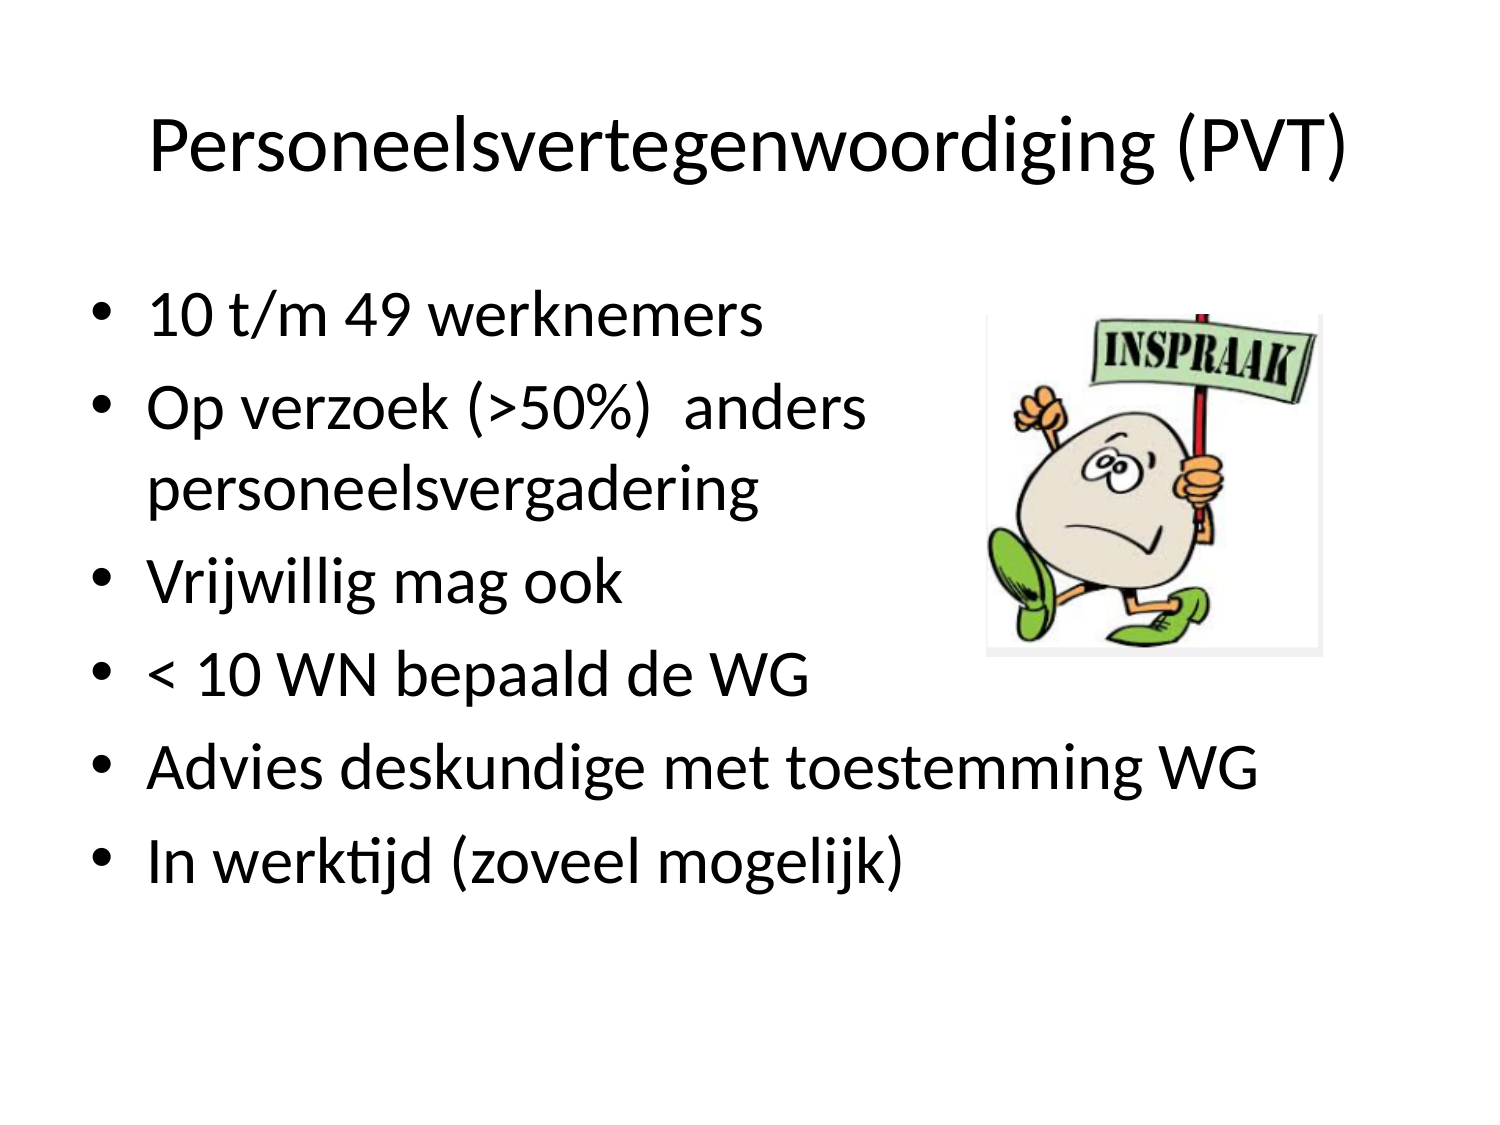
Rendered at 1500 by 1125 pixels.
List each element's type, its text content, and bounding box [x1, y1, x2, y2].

picture [985, 314, 1323, 657]
list 10 t/m 49 werknemers Op verzoek (>50%) anders personeelsvergadering Vrijwillig mag ook < 10 WN bepaald de WG Advies deskundige met toestemming WG In werktijd (zoveel mogelijk) [75, 262, 1425, 1005]
title Personeelsvertegenwoordiging (PVT) [75, 45, 1425, 233]
